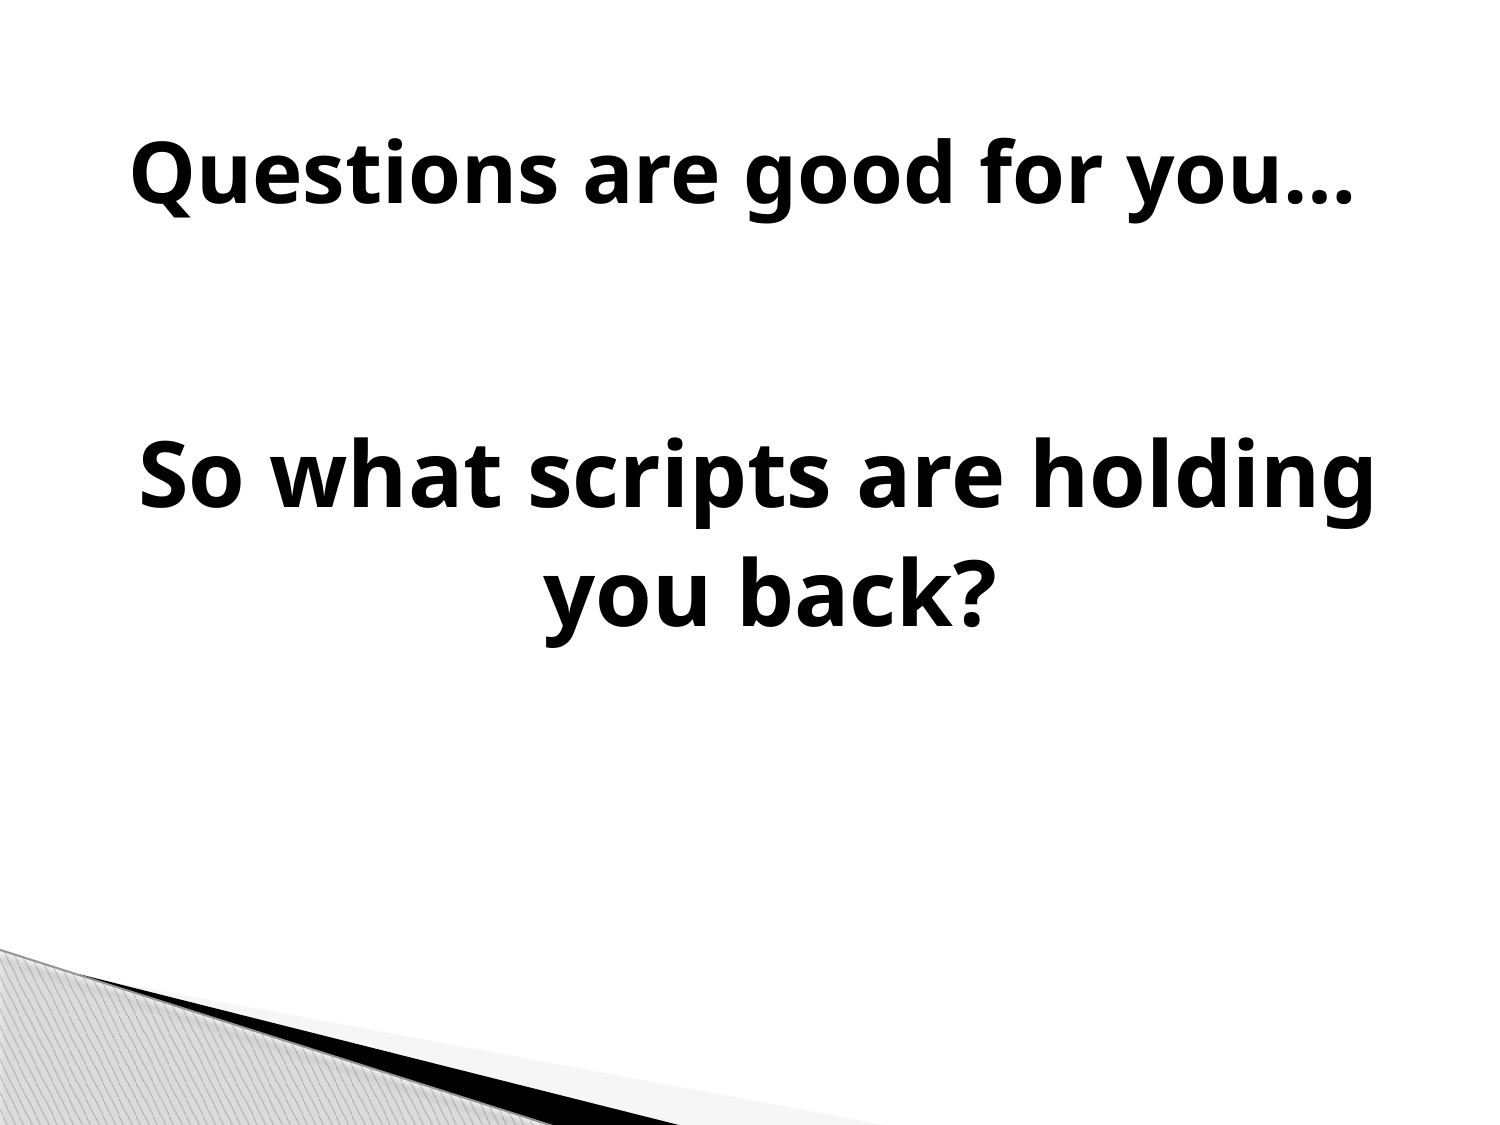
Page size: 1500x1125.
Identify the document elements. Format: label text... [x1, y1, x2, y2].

list So what scripts are holding you back? [0, 408, 1500, 1084]
title Questions are good for you… [46, 49, 1454, 290]
